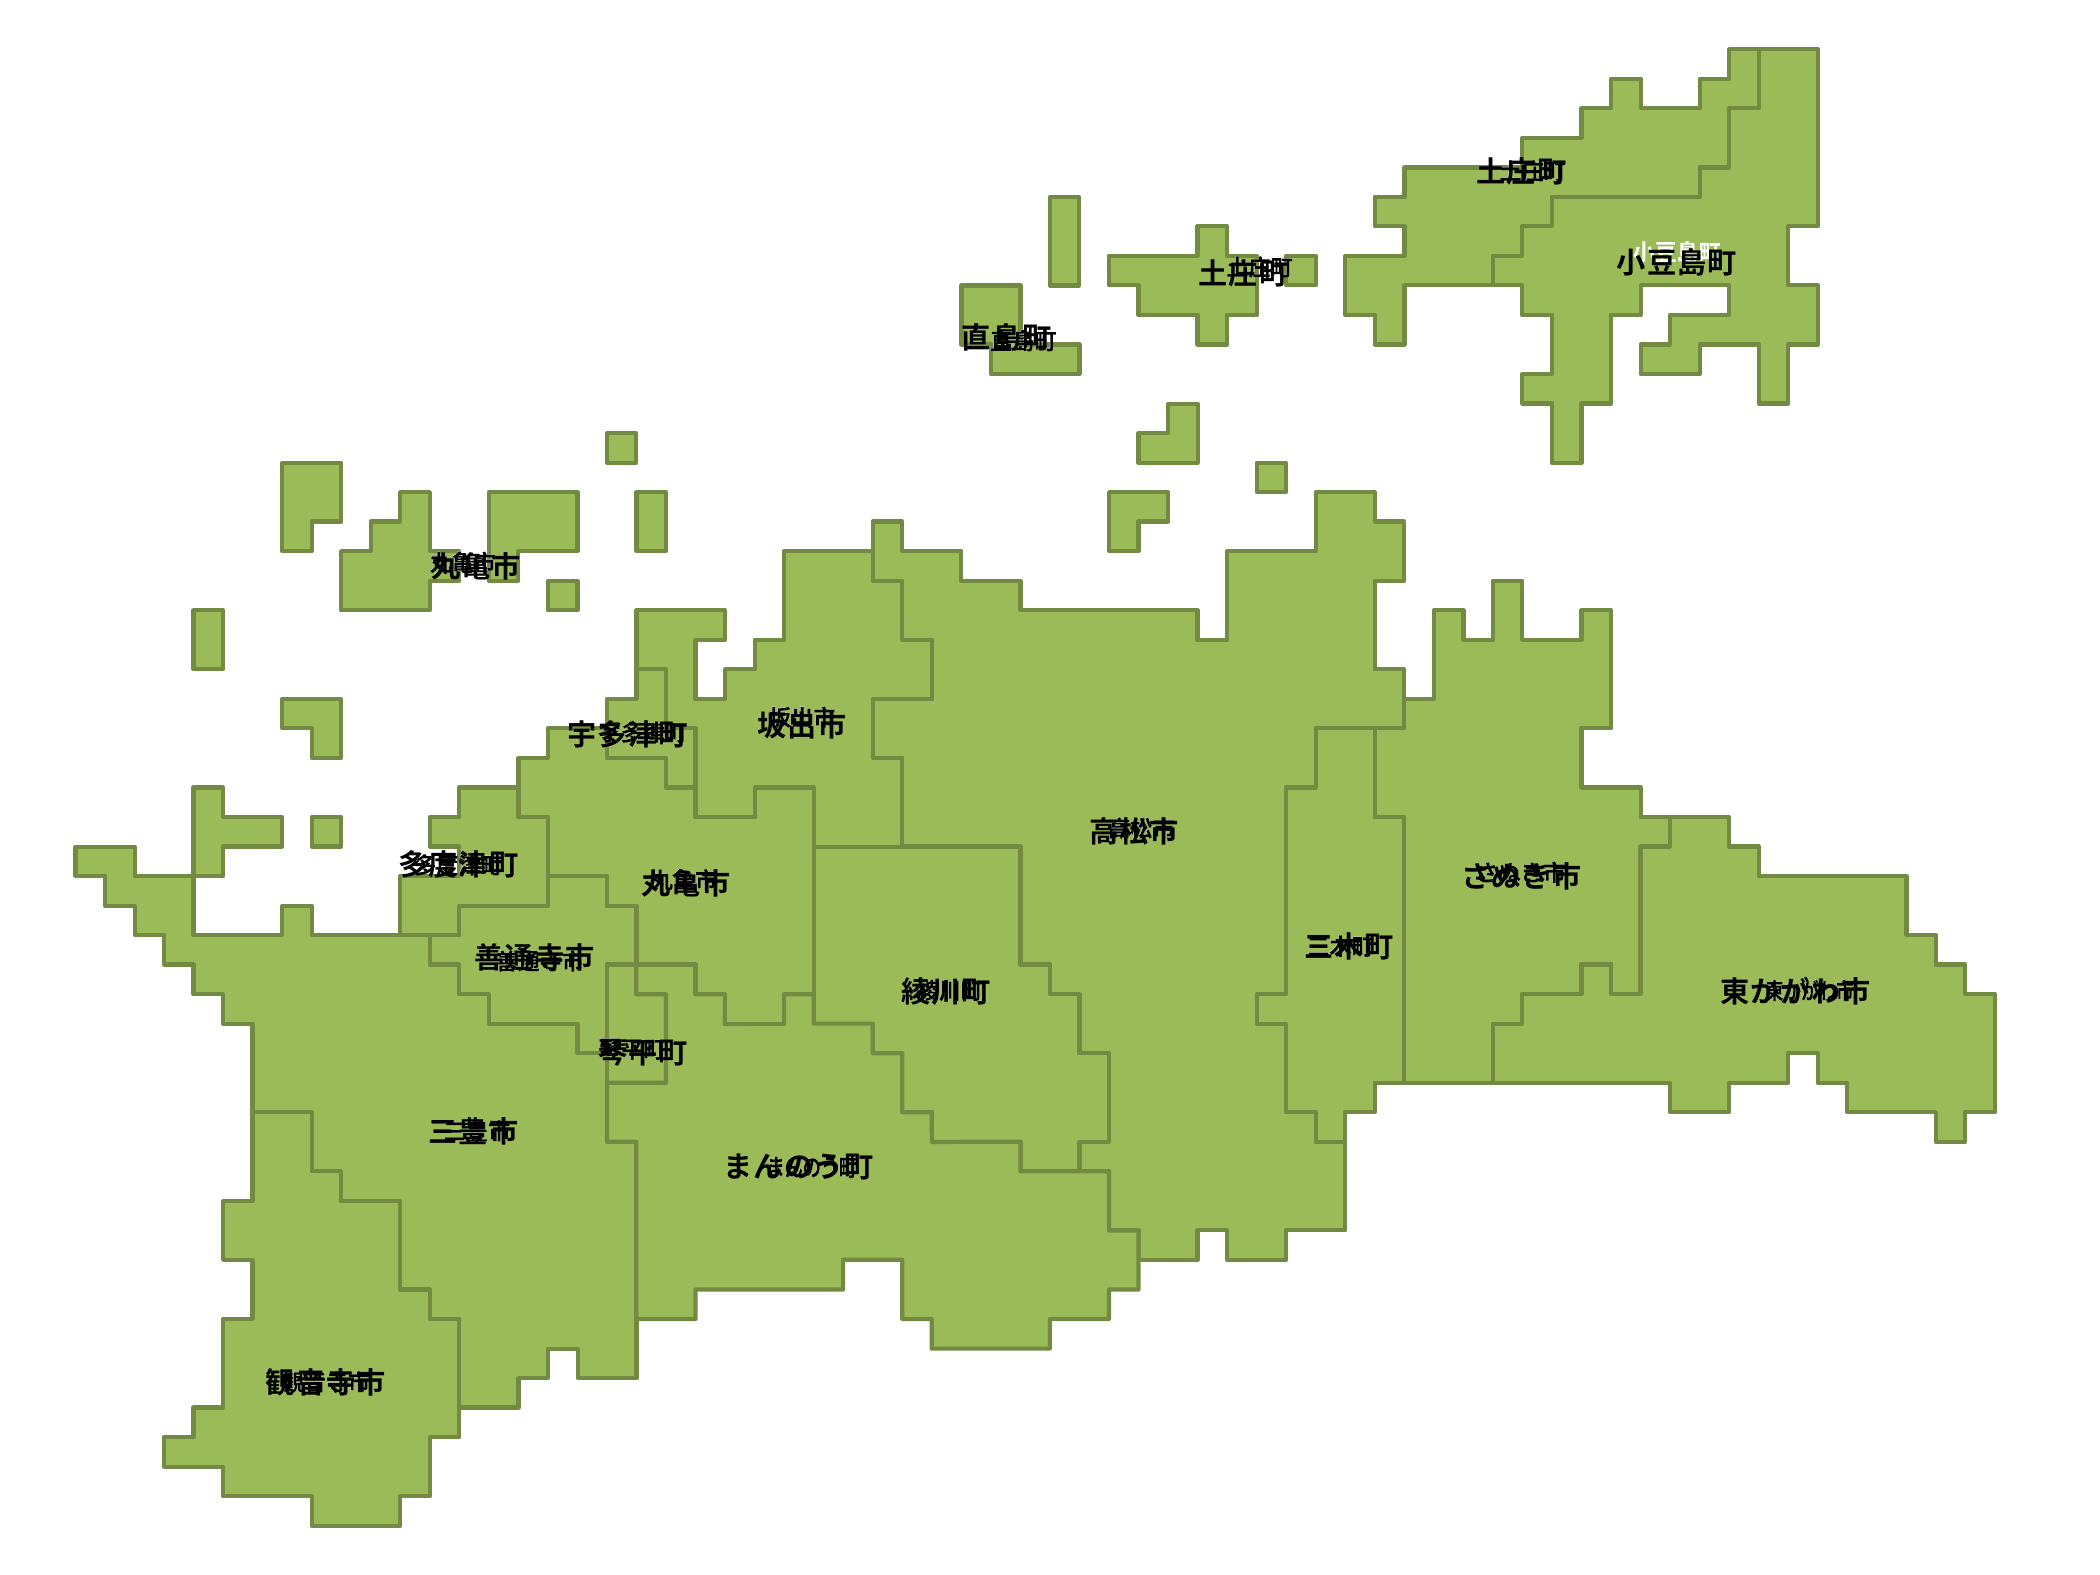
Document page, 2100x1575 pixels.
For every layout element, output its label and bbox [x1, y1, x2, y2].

text_box [75, 48, 1996, 1526]
